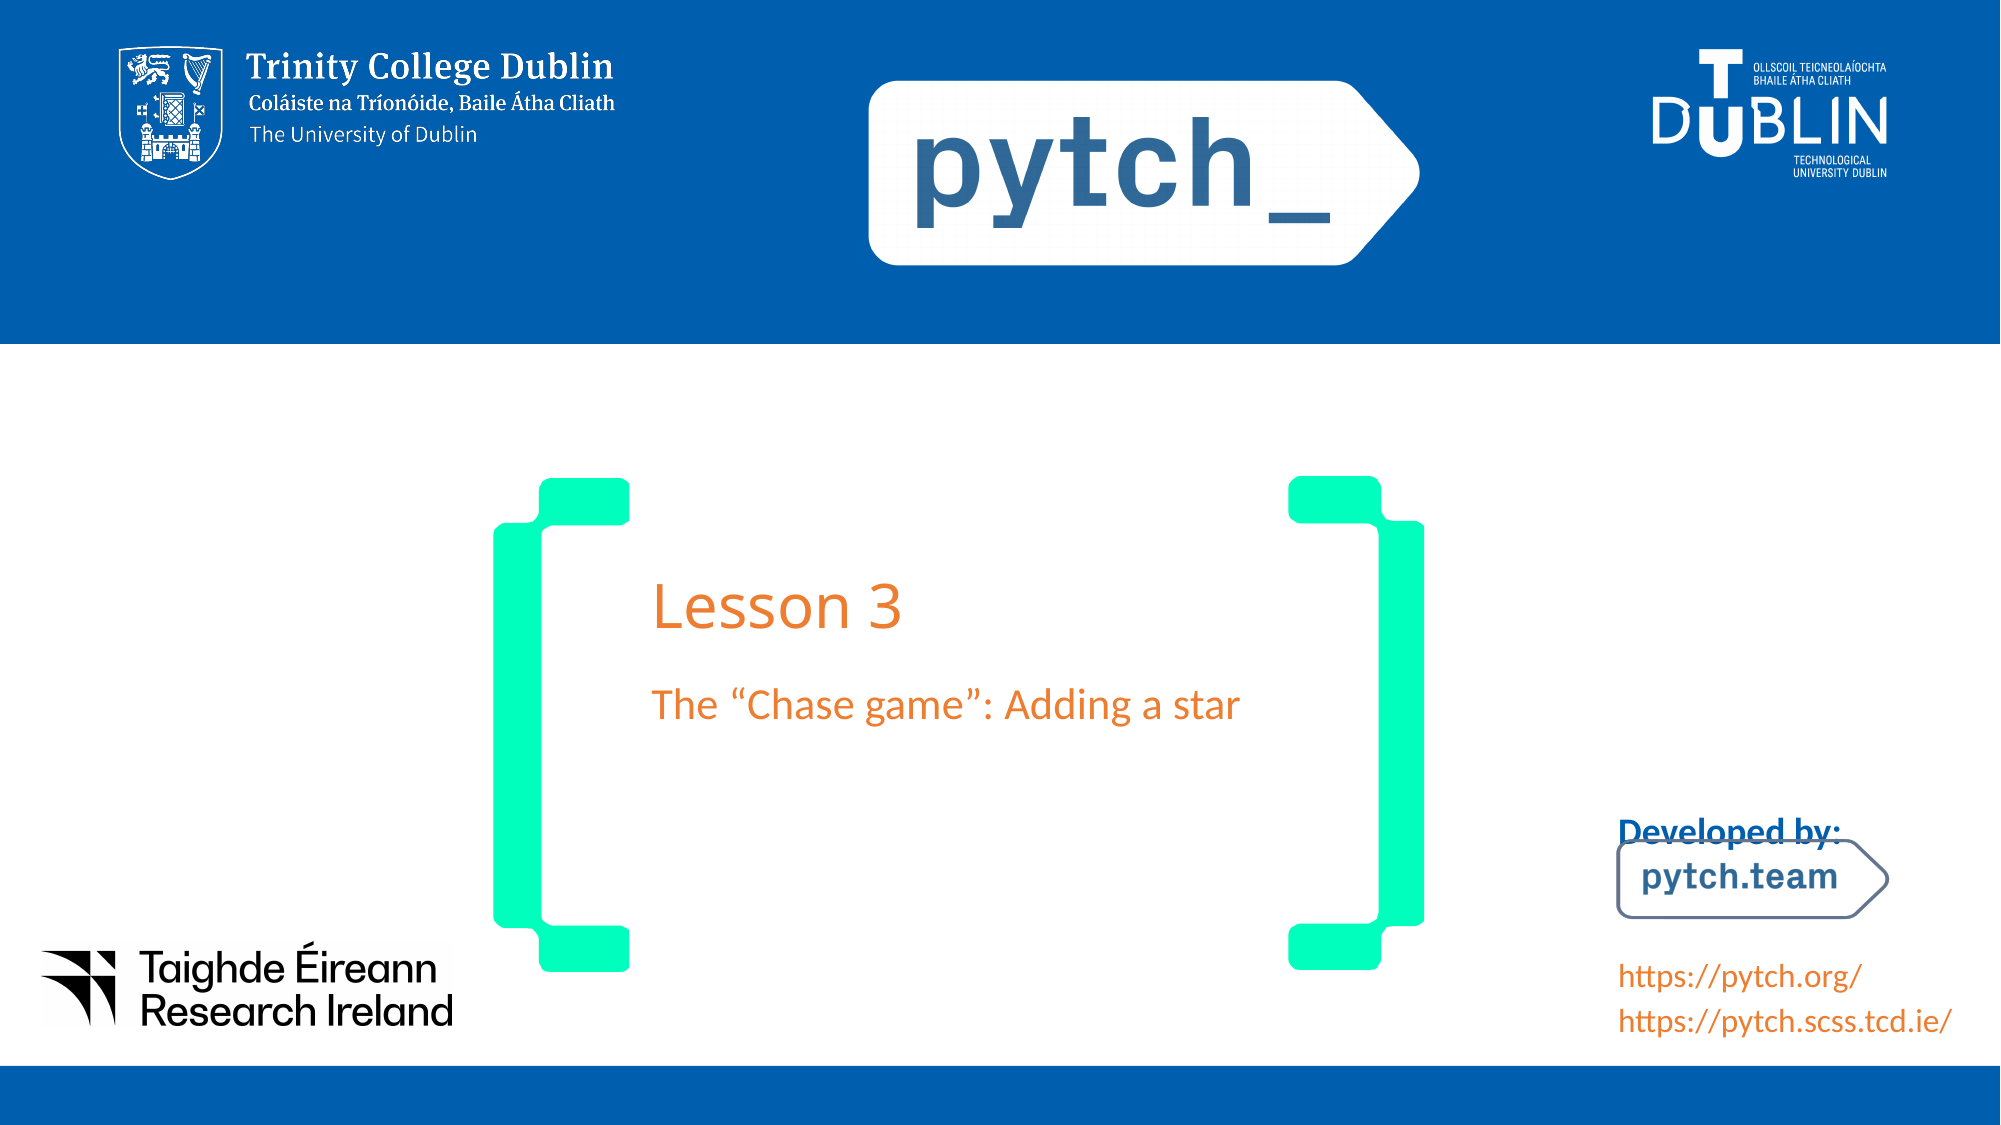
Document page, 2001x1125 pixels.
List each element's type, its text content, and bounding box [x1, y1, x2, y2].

picture [1618, 17, 1923, 209]
text_box Developed by: https://pytch.org/ https://pytch.scss.tcd.ie/ [1603, 762, 1978, 1079]
picture [696, 36, 1592, 305]
subtitle The “Chase game”: Adding a star [636, 679, 1318, 739]
picture [117, 45, 617, 181]
picture [41, 941, 452, 1026]
picture [1603, 820, 1905, 940]
title Lesson 3 [636, 560, 1357, 652]
